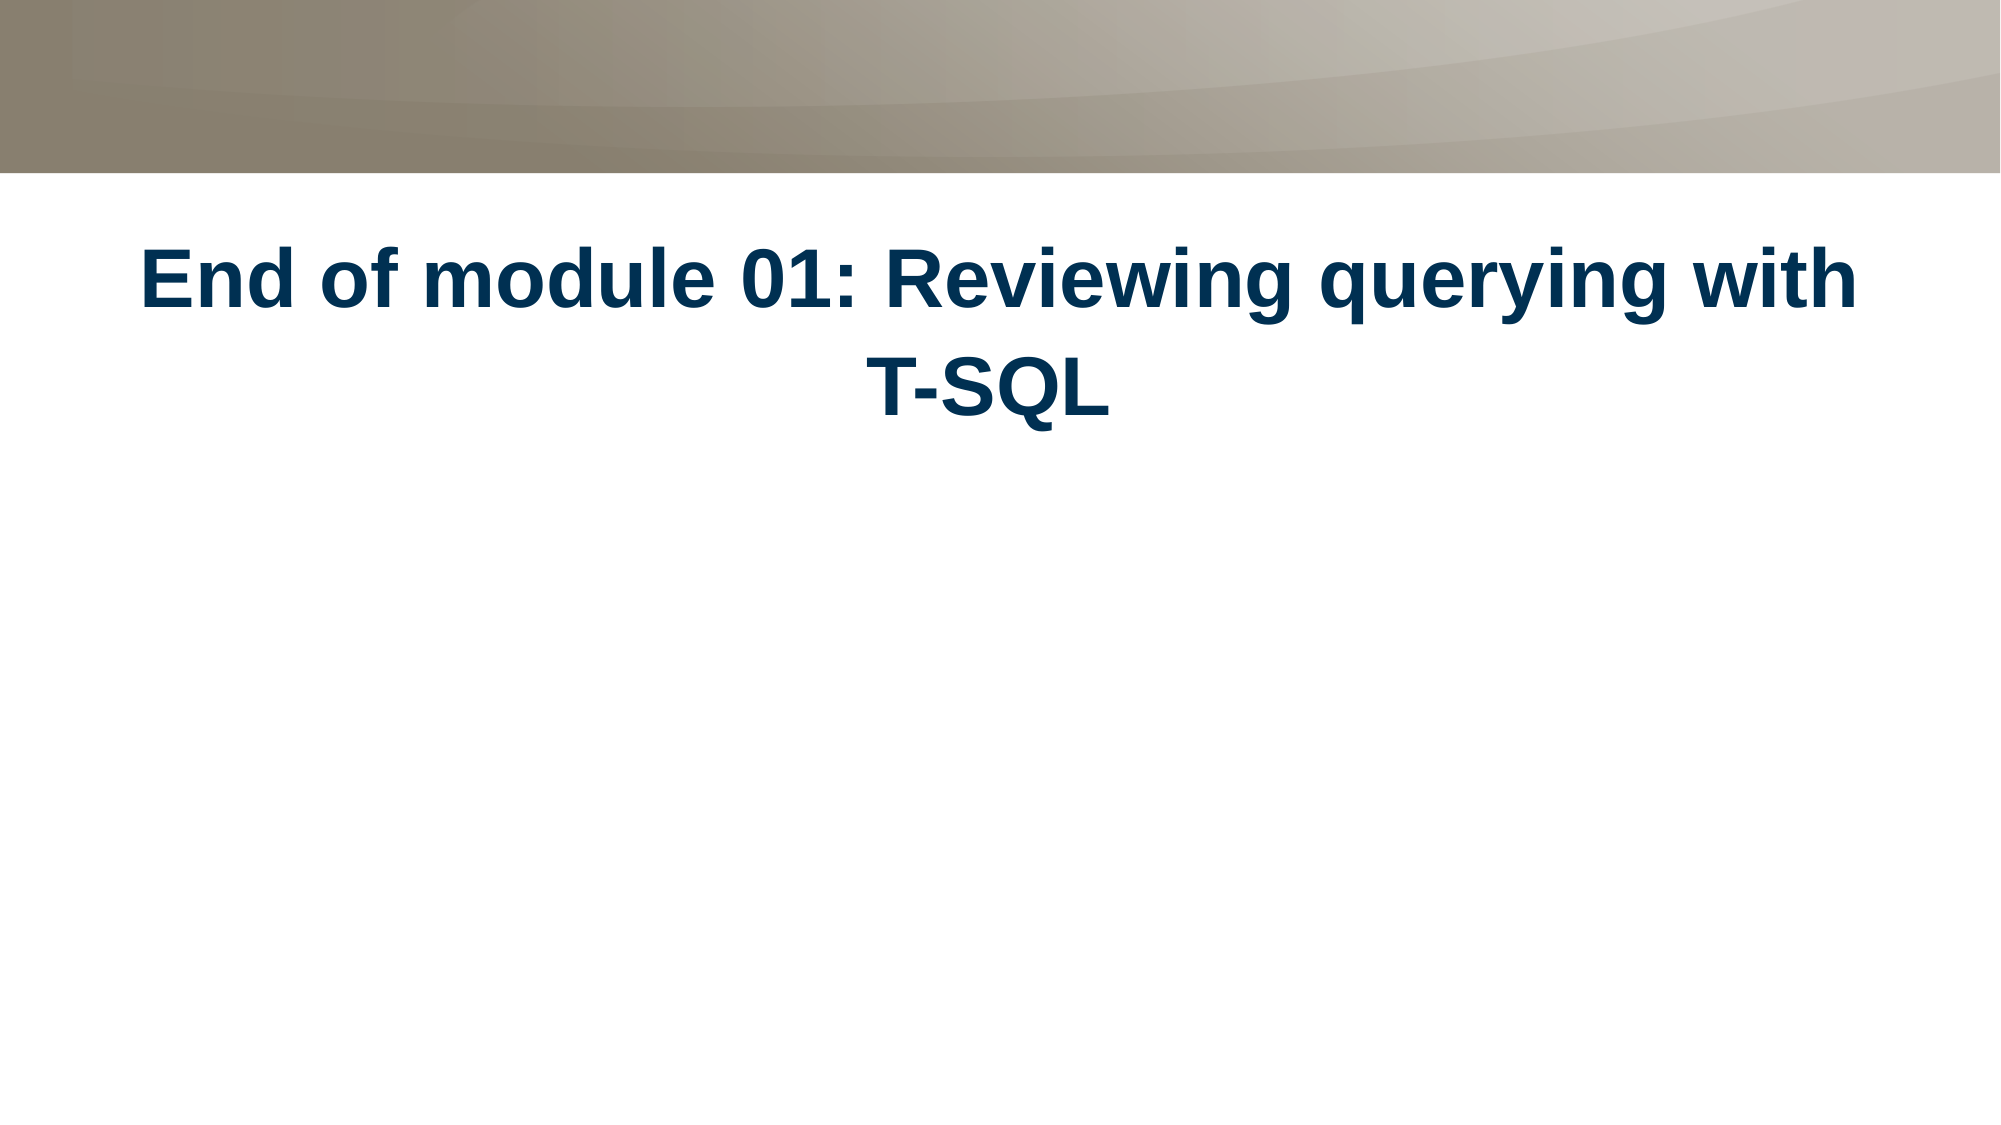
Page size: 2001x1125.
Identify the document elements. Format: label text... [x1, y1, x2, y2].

picture [0, 0, 2001, 1125]
list End of module 01: Reviewing querying with T-SQL [99, 207, 1901, 1038]
